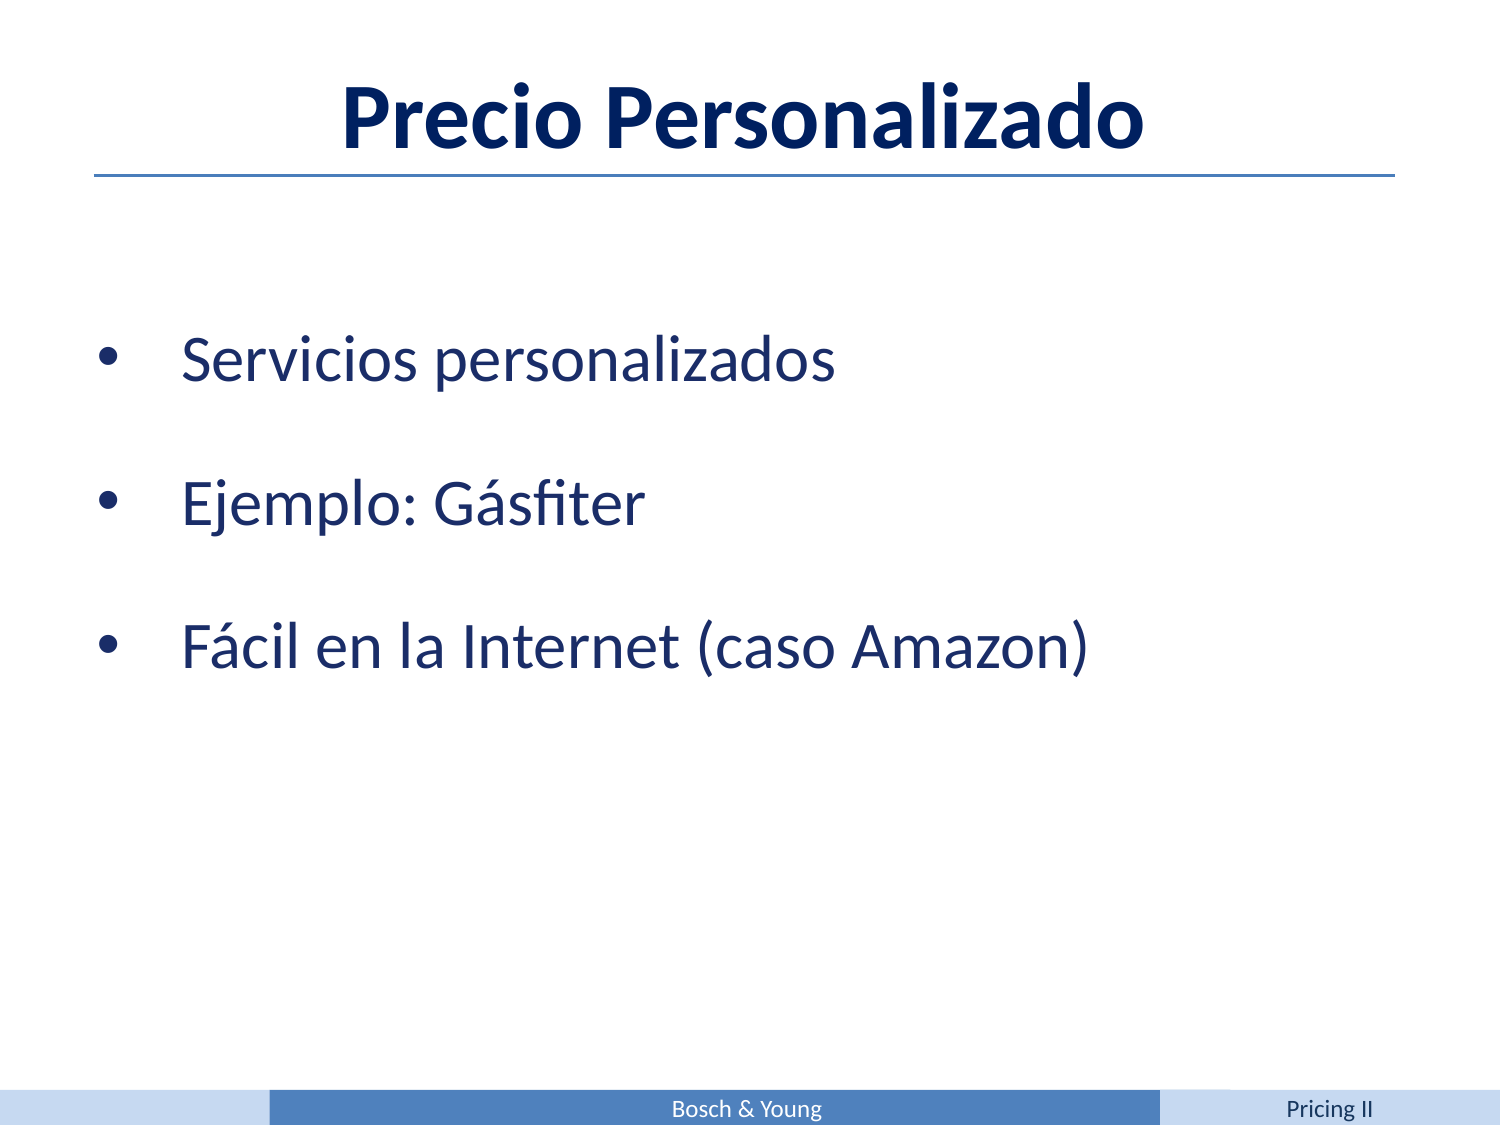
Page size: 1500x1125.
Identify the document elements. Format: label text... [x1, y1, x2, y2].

text_box Servicios personalizados Ejemplo: Gásfiter Fácil en la Internet (caso Amazon) [81, 316, 1430, 759]
text_box Pricing II [1158, 1088, 1500, 1125]
text_box Bosch & Young [272, 1088, 1158, 1125]
text_box Precio Personalizado [58, 46, 1430, 175]
text_box [0, 1088, 272, 1125]
